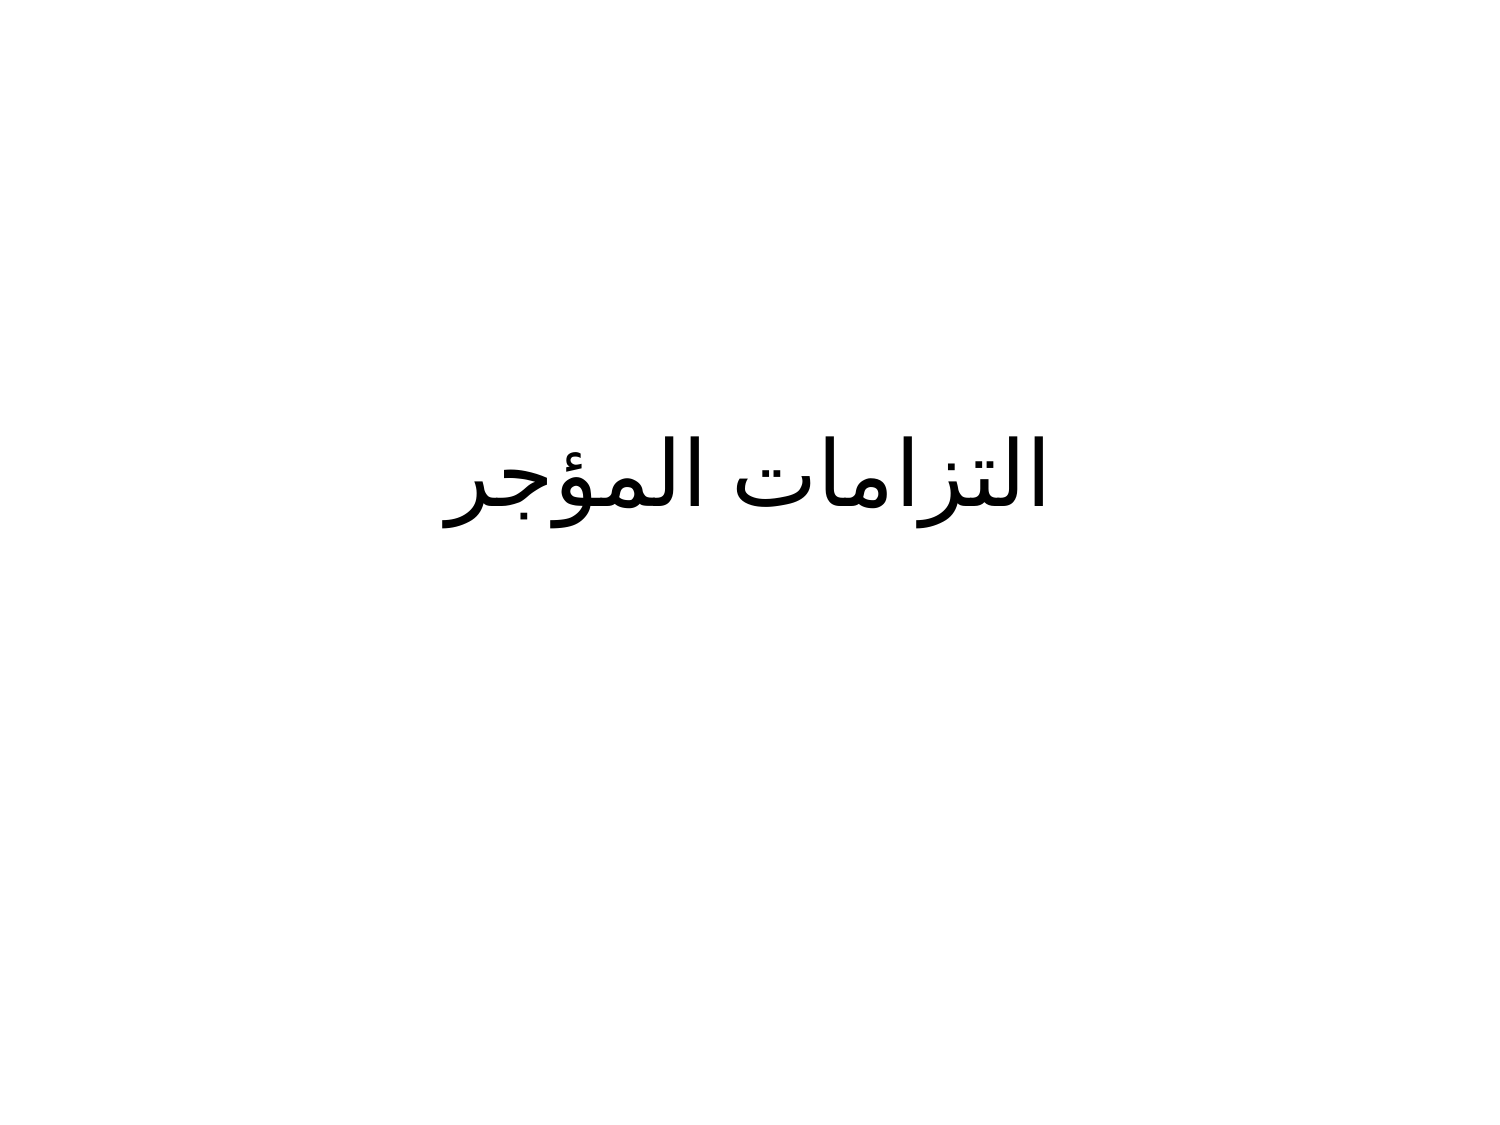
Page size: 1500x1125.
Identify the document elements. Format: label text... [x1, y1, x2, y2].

title التزامات المؤجر [112, 349, 1388, 591]
